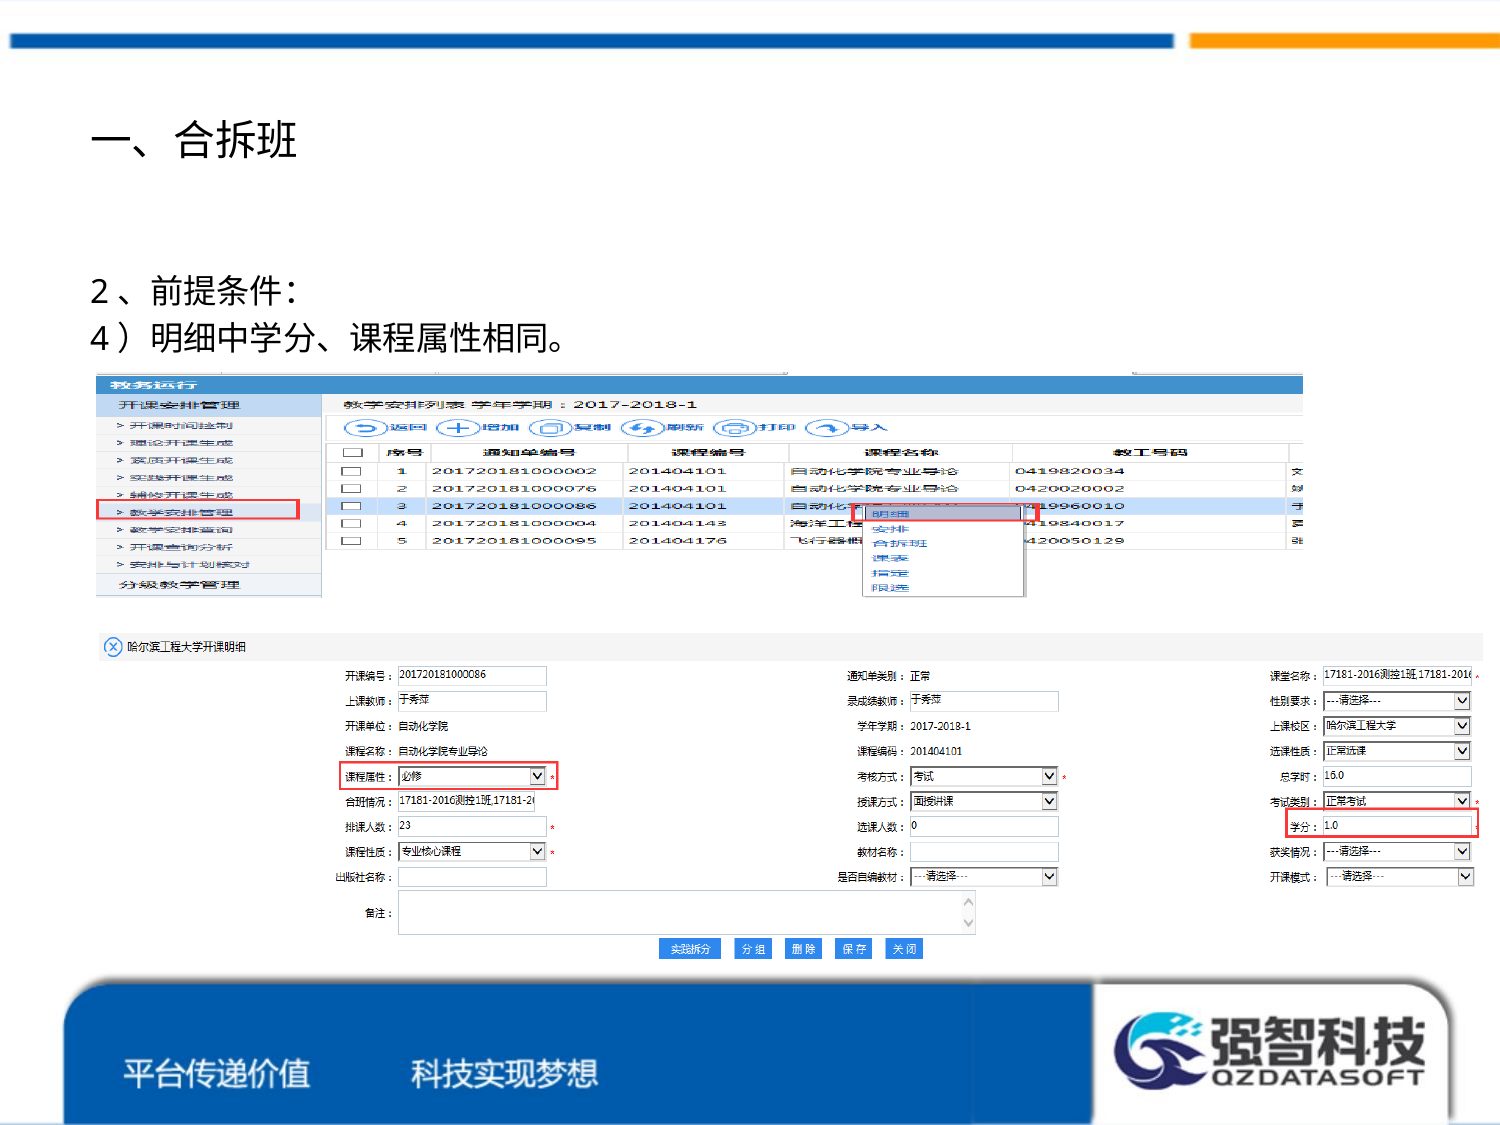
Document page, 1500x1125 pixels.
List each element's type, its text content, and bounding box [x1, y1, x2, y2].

picture [0, 0, 1500, 1125]
list 2、前提条件： 4）明细中学分、课程属性相同。 [74, 262, 1426, 1006]
title 一、合拆班 [74, 44, 1426, 233]
